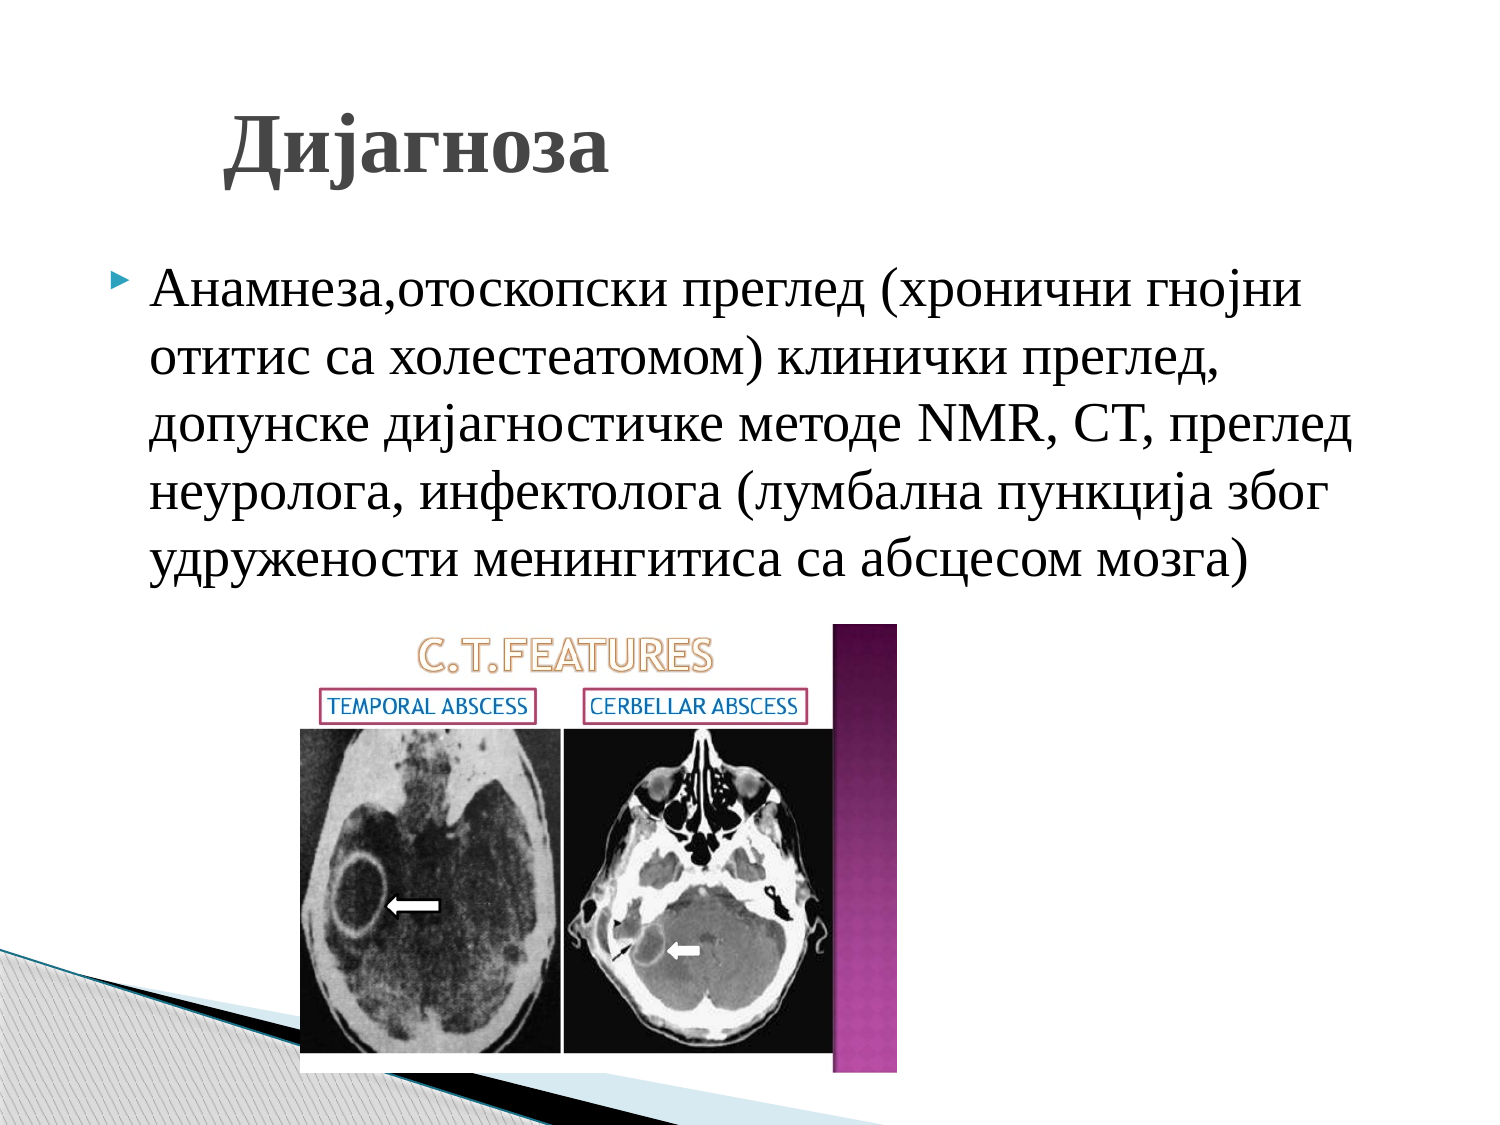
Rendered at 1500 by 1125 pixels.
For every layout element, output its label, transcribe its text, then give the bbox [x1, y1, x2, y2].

list Анамнеза,отоскопски преглед (хронични гнојни отитис са холестеатомом) клинички преглед, допунске дијагностичке методе NMR, CT, преглед неуролога, инфектолога (лумбална пункција због удружености менингитиса са абсцесом мозга) [75, 243, 1425, 986]
picture [299, 624, 898, 1074]
title Дијагноза [75, 45, 1425, 233]
